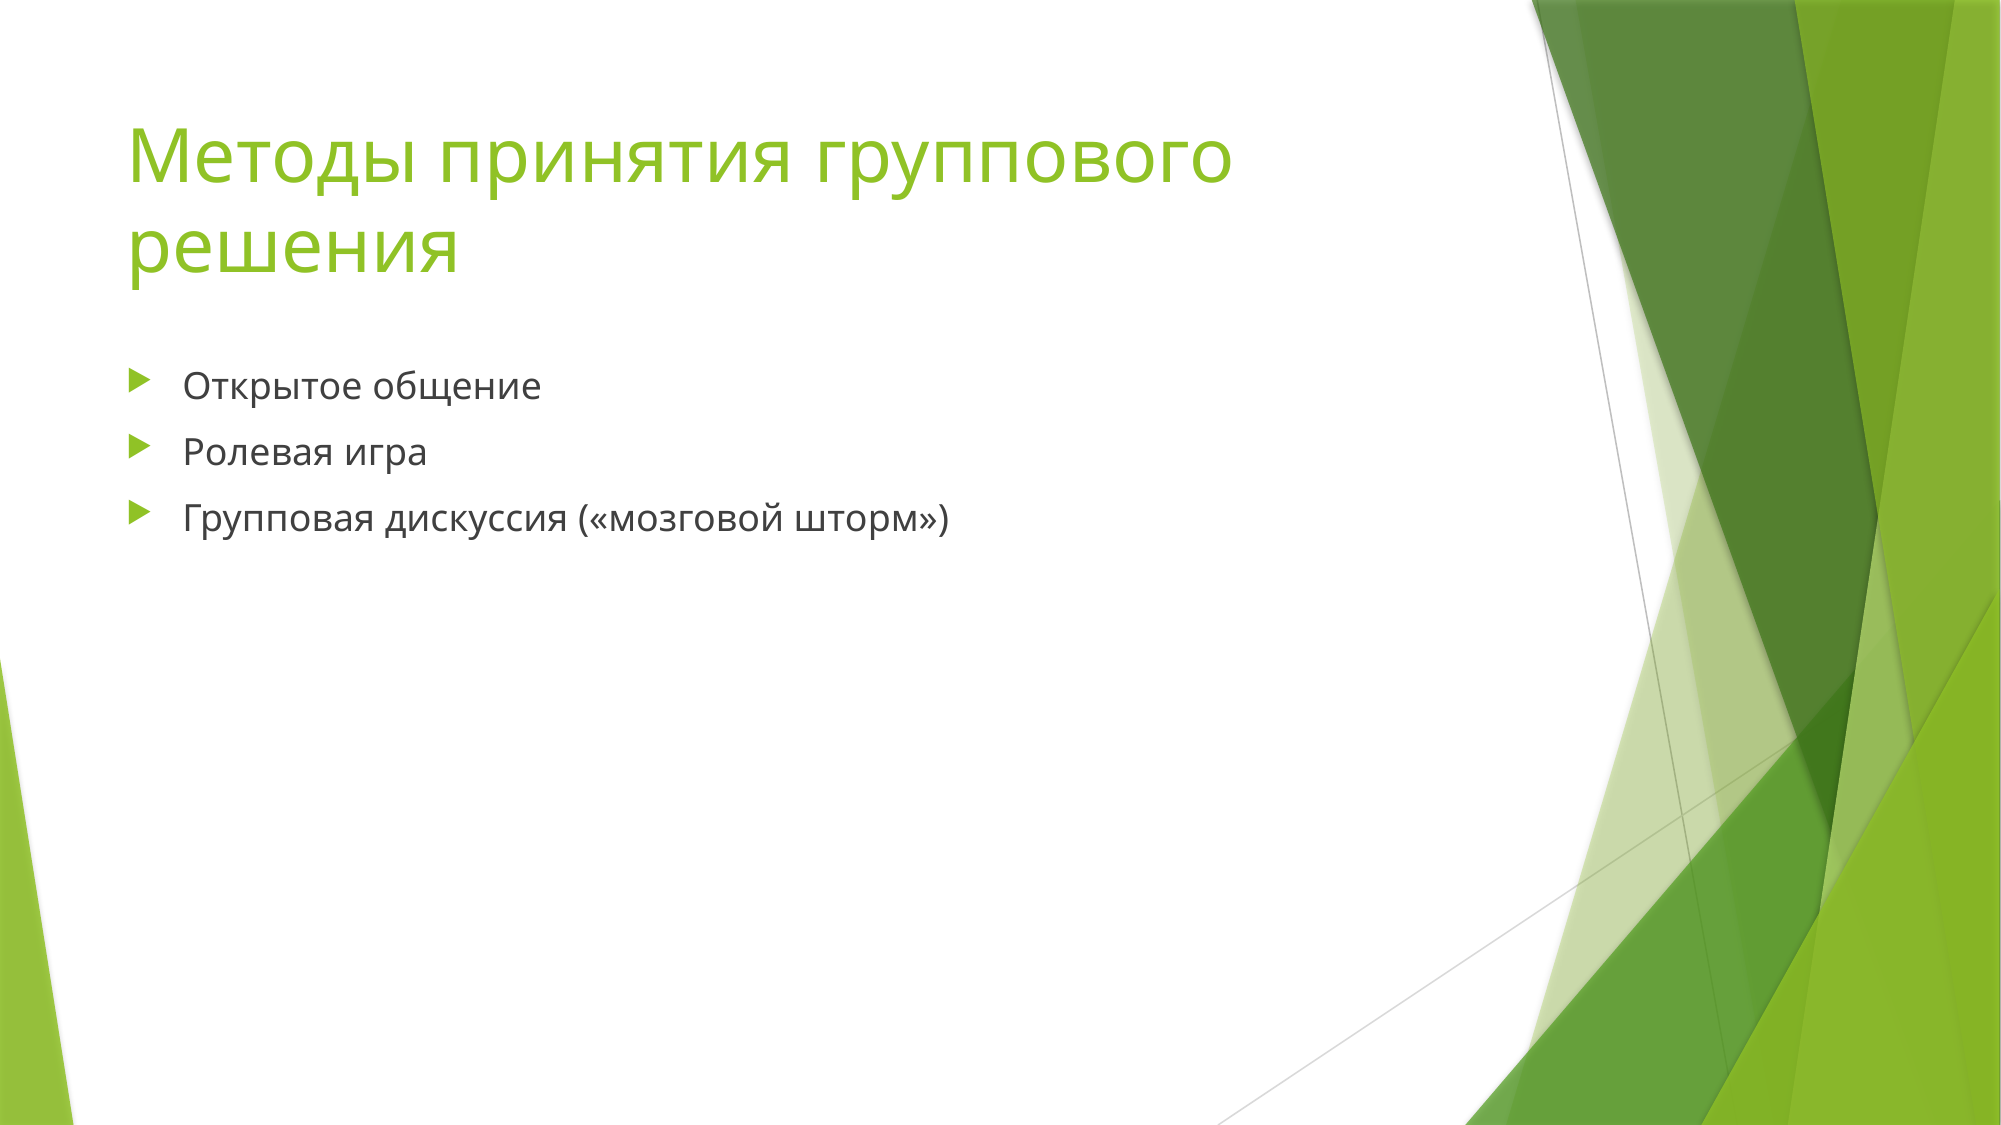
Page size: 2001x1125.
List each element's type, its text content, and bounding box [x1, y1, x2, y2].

list Открытое общение Ролевая игра Групповая дискуссия («мозговой шторм») [111, 354, 1522, 992]
title Методы принятия группового решения [111, 99, 1522, 317]
